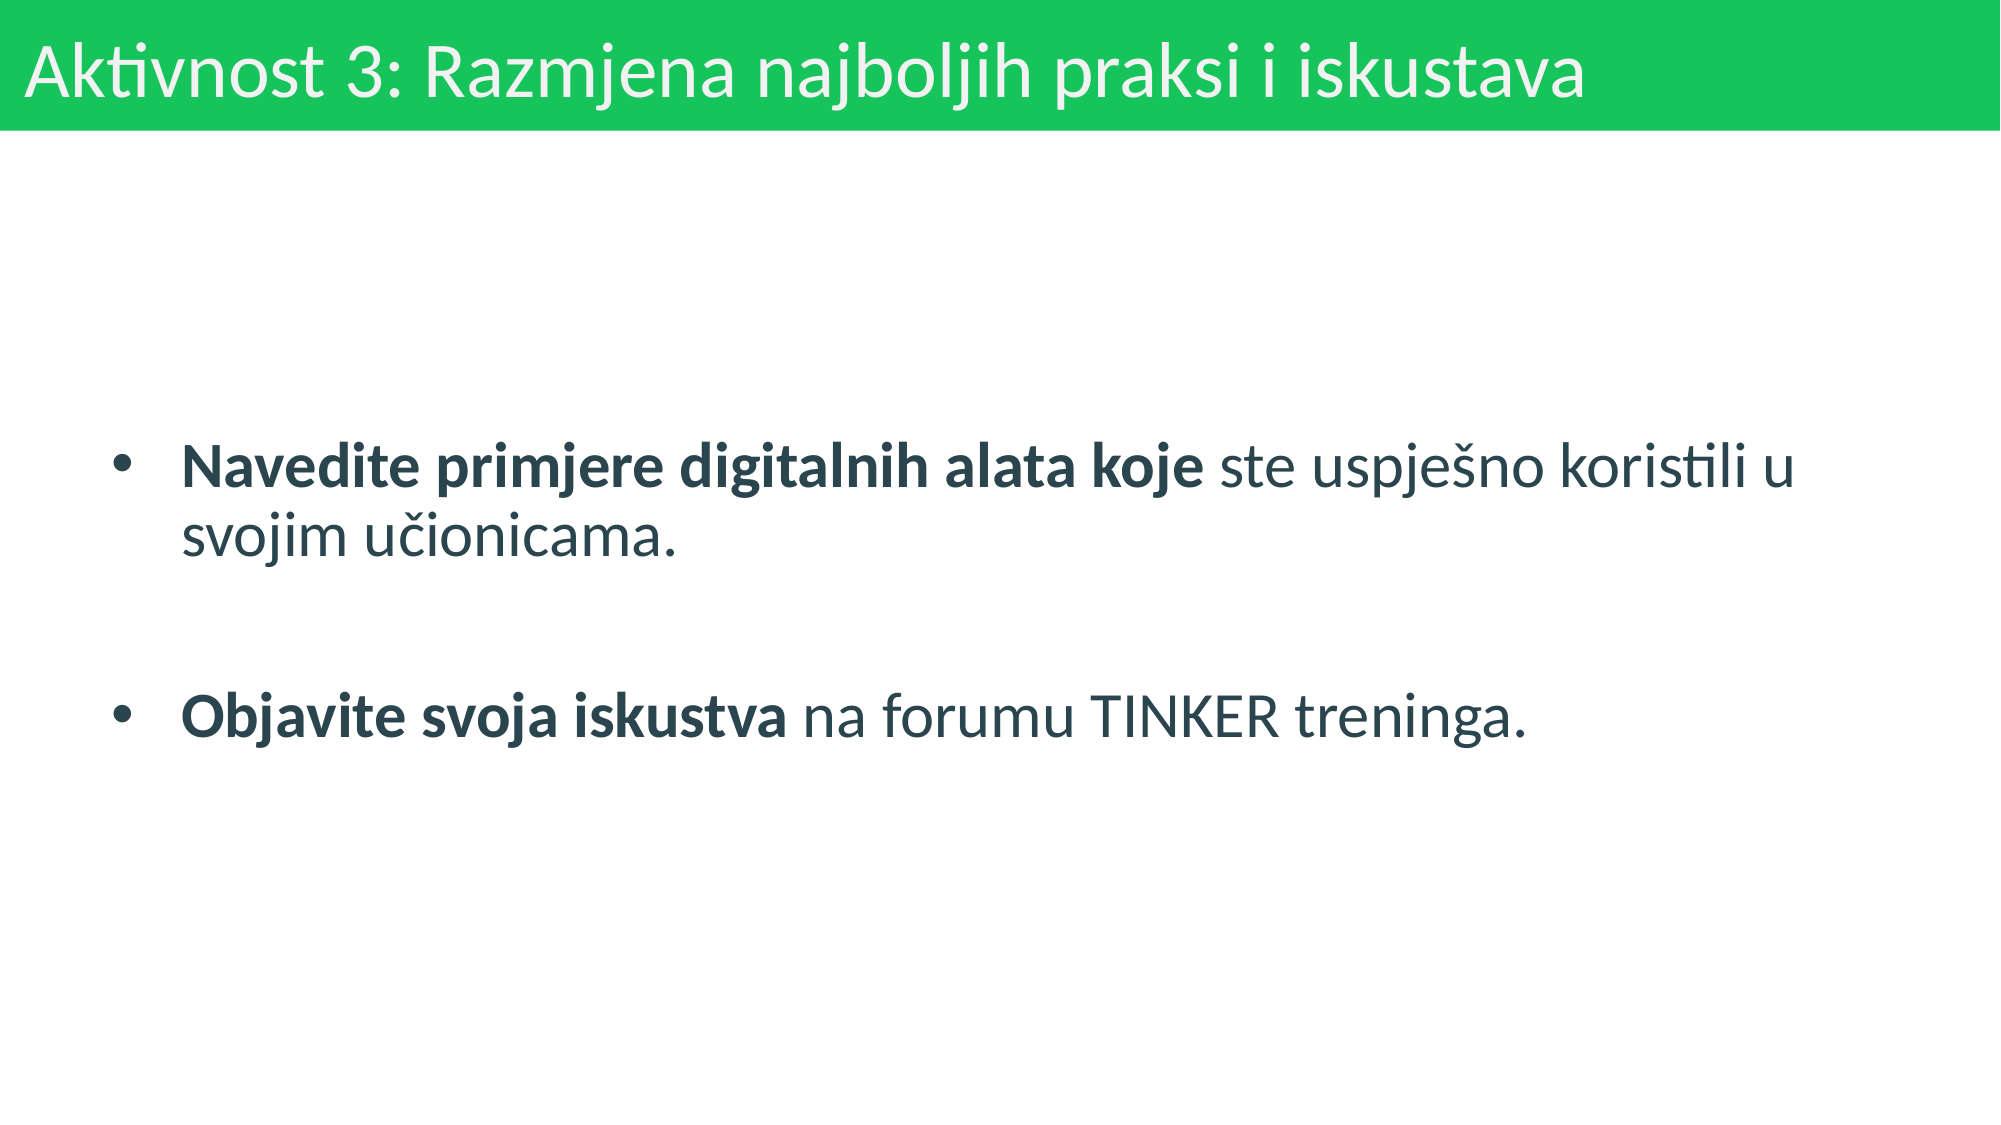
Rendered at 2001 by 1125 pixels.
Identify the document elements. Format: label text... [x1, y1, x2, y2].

title Aktivnost 3: Razmjena najboljih praksi i iskustava [16, 13, 1976, 131]
list Navedite primjere digitalnih alata koje ste uspješno koristili u svojim učionicama. Objavite svoja iskustva na forumu TINKER treninga. [16, 144, 1976, 1108]
